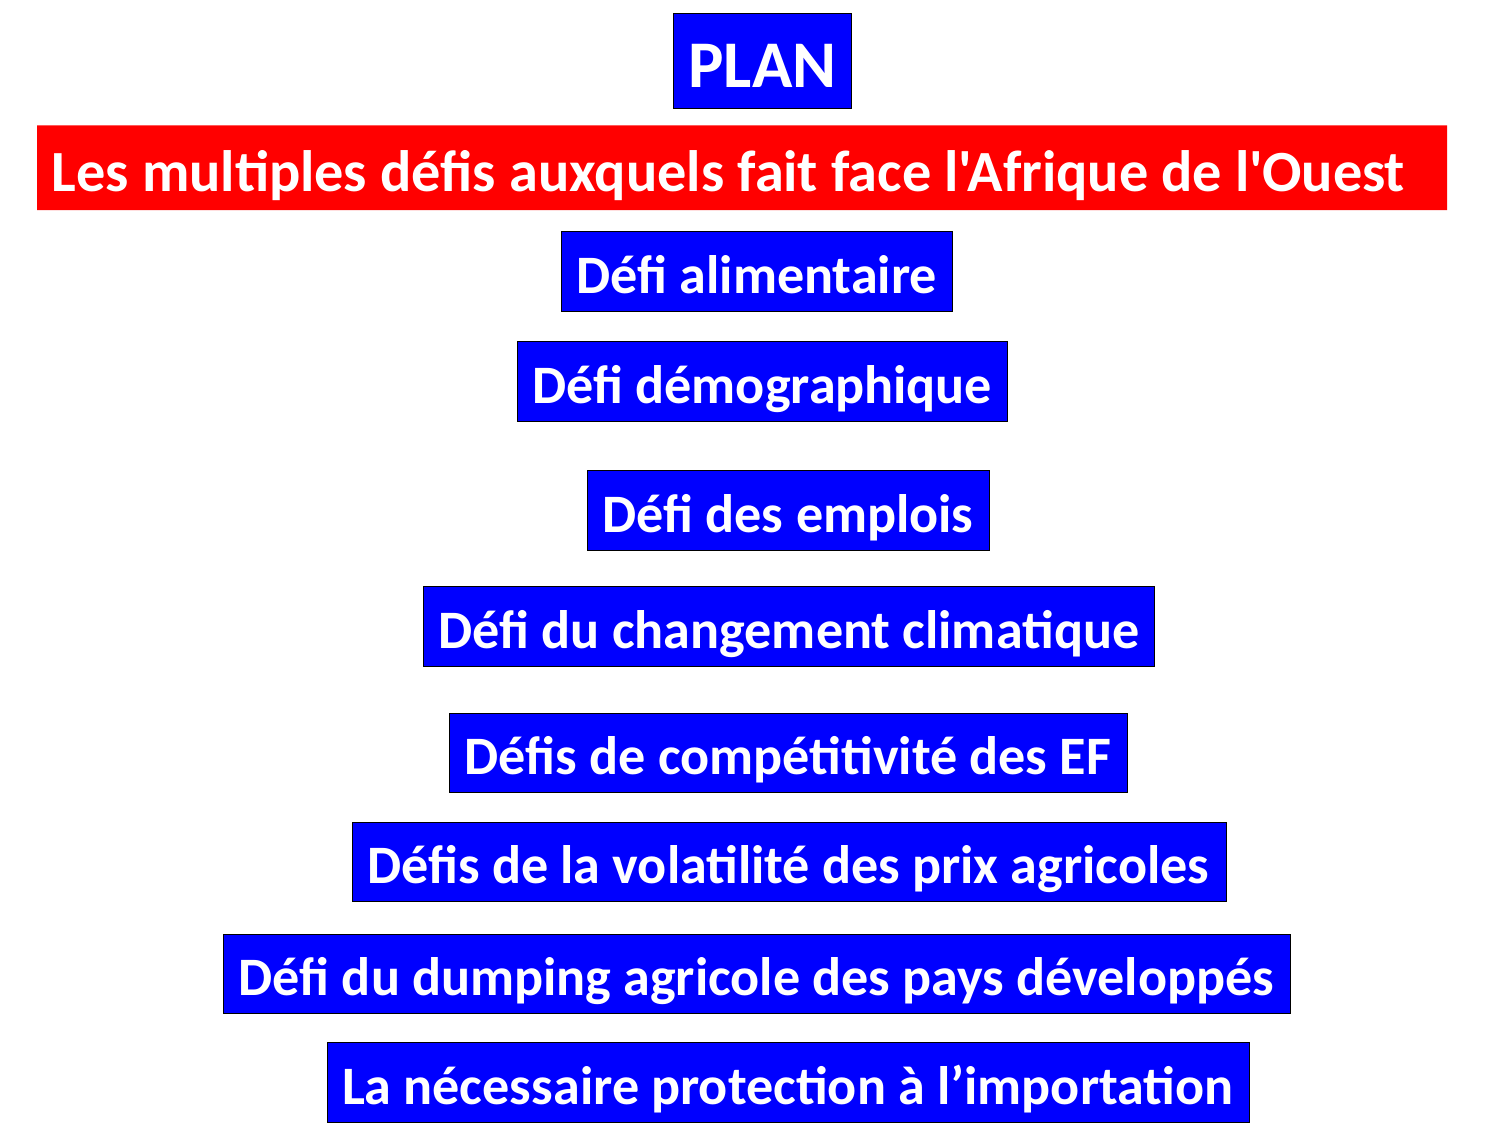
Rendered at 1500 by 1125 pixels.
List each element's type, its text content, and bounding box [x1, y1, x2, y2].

text_box Défi du dumping agricole des pays développés [223, 934, 1291, 1014]
text_box PLAN [673, 13, 852, 109]
text_box Défis de compétitivité des EF [449, 713, 1128, 793]
text_box La nécessaire protection à l’importation [327, 1042, 1250, 1123]
text_box Les multiples défis auxquels fait face l'Afrique de l'Ouest [37, 125, 1448, 211]
text_box Défi démographique [517, 341, 1008, 422]
text_box Défis de la volatilité des prix agricoles [352, 822, 1227, 902]
text_box Défi alimentaire [561, 231, 953, 312]
text_box Défi des emplois [587, 470, 990, 551]
text_box Défi du changement climatique [423, 586, 1155, 667]
